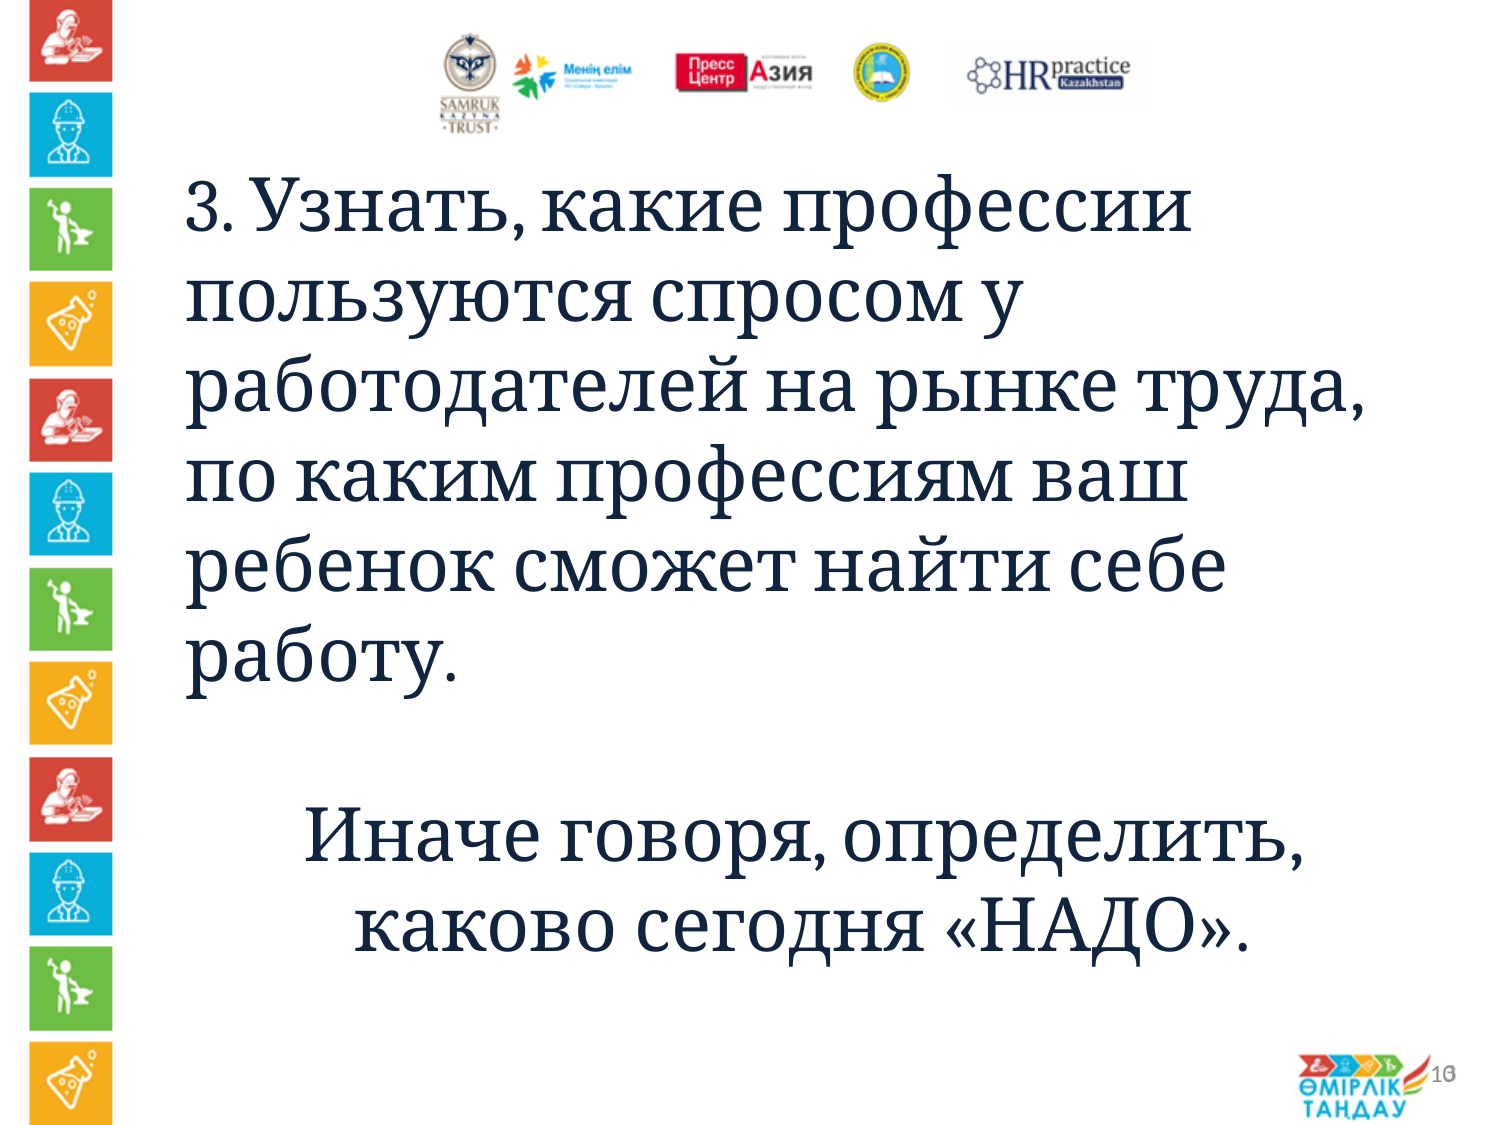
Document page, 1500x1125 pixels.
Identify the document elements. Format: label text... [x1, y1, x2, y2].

picture [0, 0, 1500, 1125]
slide_number 10 [1074, 1042, 1471, 1103]
text_box 3. Узнать, какие профессии пользуются спросом у работодателей на рынке труда, по каким профессиям ваш ребенок сможет найти себе работу. Иначе говоря, определить, каково сегодня «НАДО». [171, 148, 1435, 974]
